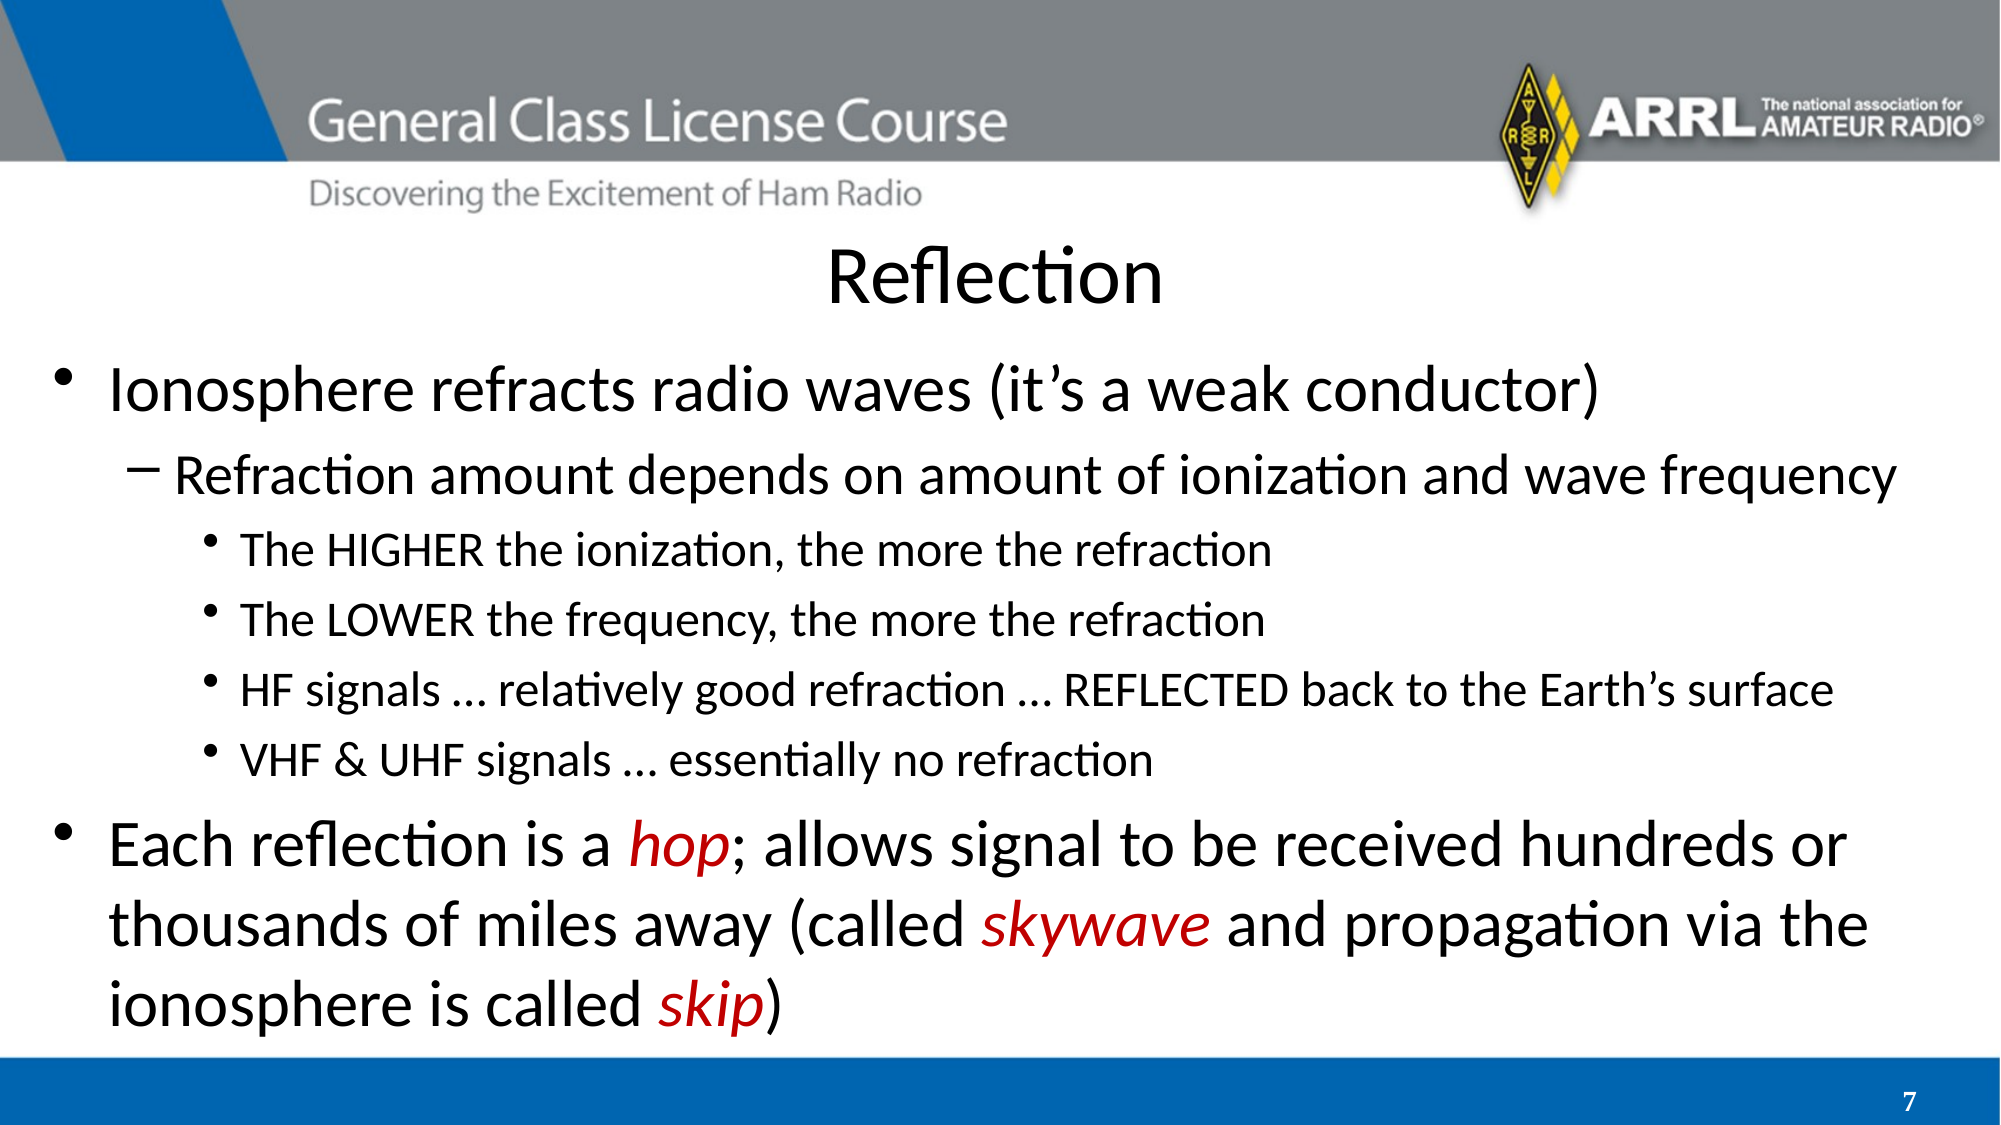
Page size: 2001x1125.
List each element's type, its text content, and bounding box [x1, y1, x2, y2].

picture [0, 0, 2001, 1125]
list Ionosphere refracts radio waves (it’s a weak conductor) Refraction amount depends on amount of ionization and wave frequency The HIGHER the ionization, the more the refraction The LOWER the frequency, the more the refraction HF signals … relatively good refraction … REFLECTED back to the Earth’s surface VHF & UHF signals … essentially no refraction Each reflection is a hop; allows signal to be received hundreds or thousands of miles away (called skywave and propagation via the ionosphere is called skip) [37, 337, 1963, 1075]
title Reflection [96, 212, 1897, 337]
